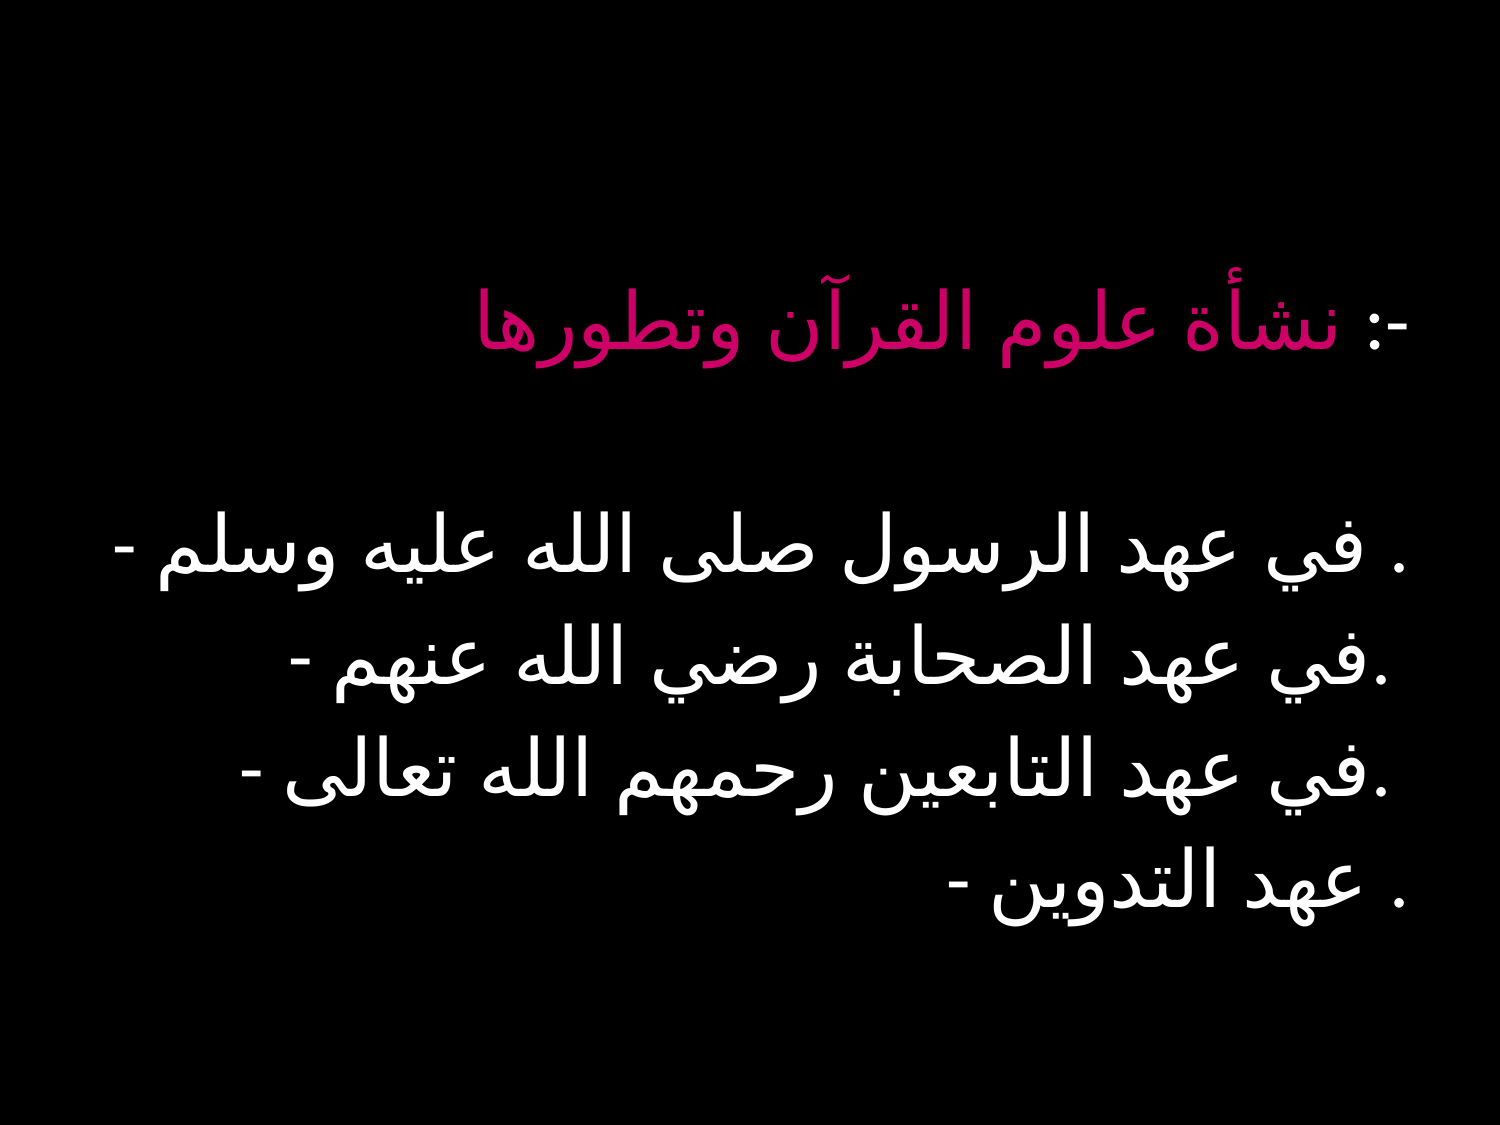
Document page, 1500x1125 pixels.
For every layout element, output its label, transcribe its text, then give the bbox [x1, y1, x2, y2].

list نشأة علوم القرآن وتطورها :- - في عهد الرسول صلى الله عليه وسلم . - في عهد الصحابة رضي الله عنهم. - في عهد التابعين رحمهم الله تعالى. - عهد التدوين . [75, 262, 1425, 1005]
